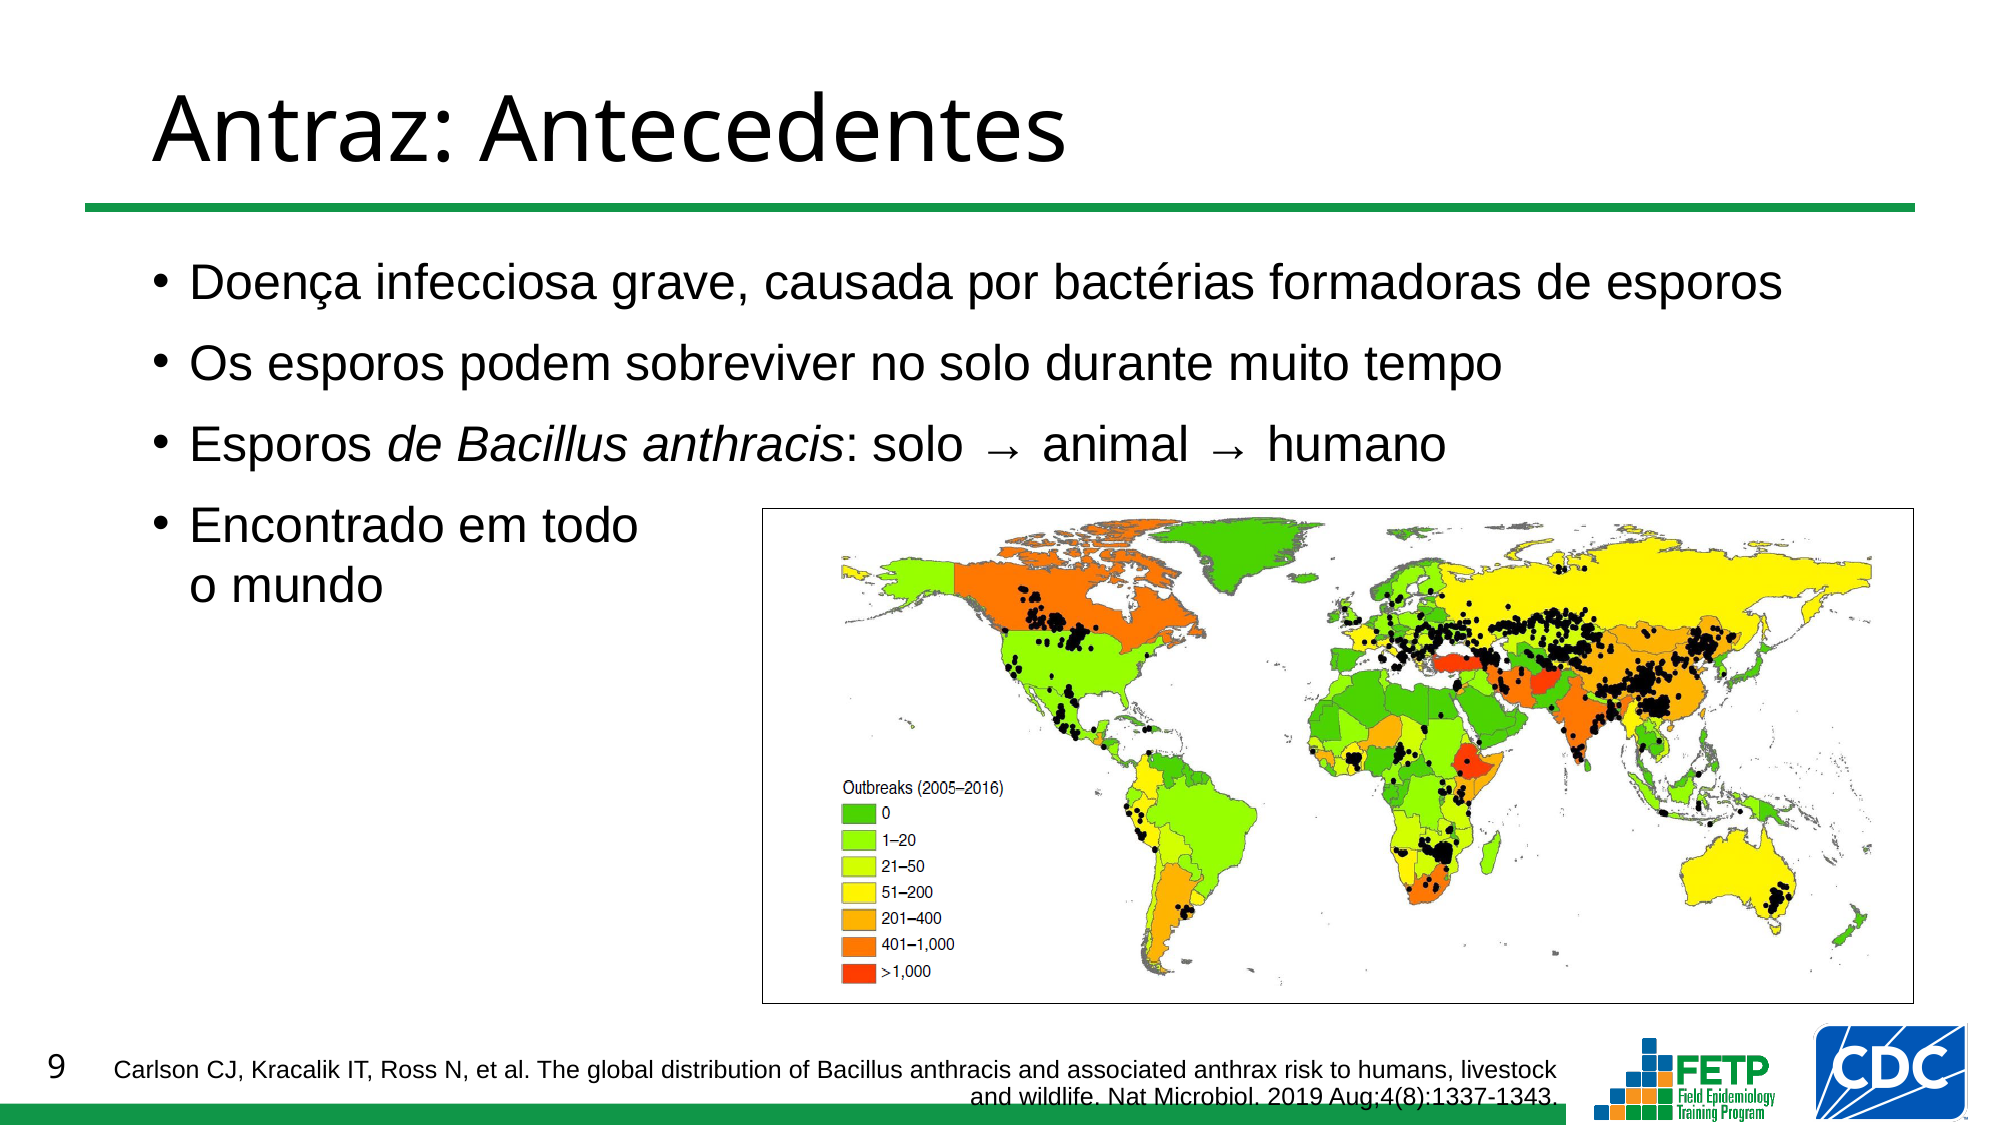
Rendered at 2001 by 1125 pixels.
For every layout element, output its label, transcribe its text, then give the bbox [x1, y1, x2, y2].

picture [762, 508, 1914, 1004]
list Doença infecciosa grave, causada por bactérias formadoras de esporos Os esporos podem sobreviver no solo durante muito tempo Esporos de Bacillus anthracis: solo → animal → humano Encontrado em todo o mundo [137, 242, 1863, 1004]
picture [1594, 1038, 1775, 1122]
title Antraz: Antecedentes [137, 75, 1863, 207]
picture [1813, 1023, 1968, 1122]
list Carlson CJ, Kracalik IT, Ross N, et al. The global distribution of Bacillus anthracis and associated anthrax risk to humans, livestock and wildlife. Nat Microbiol. 2019 Aug;4(8):1337-1343. [85, 1050, 1575, 1070]
